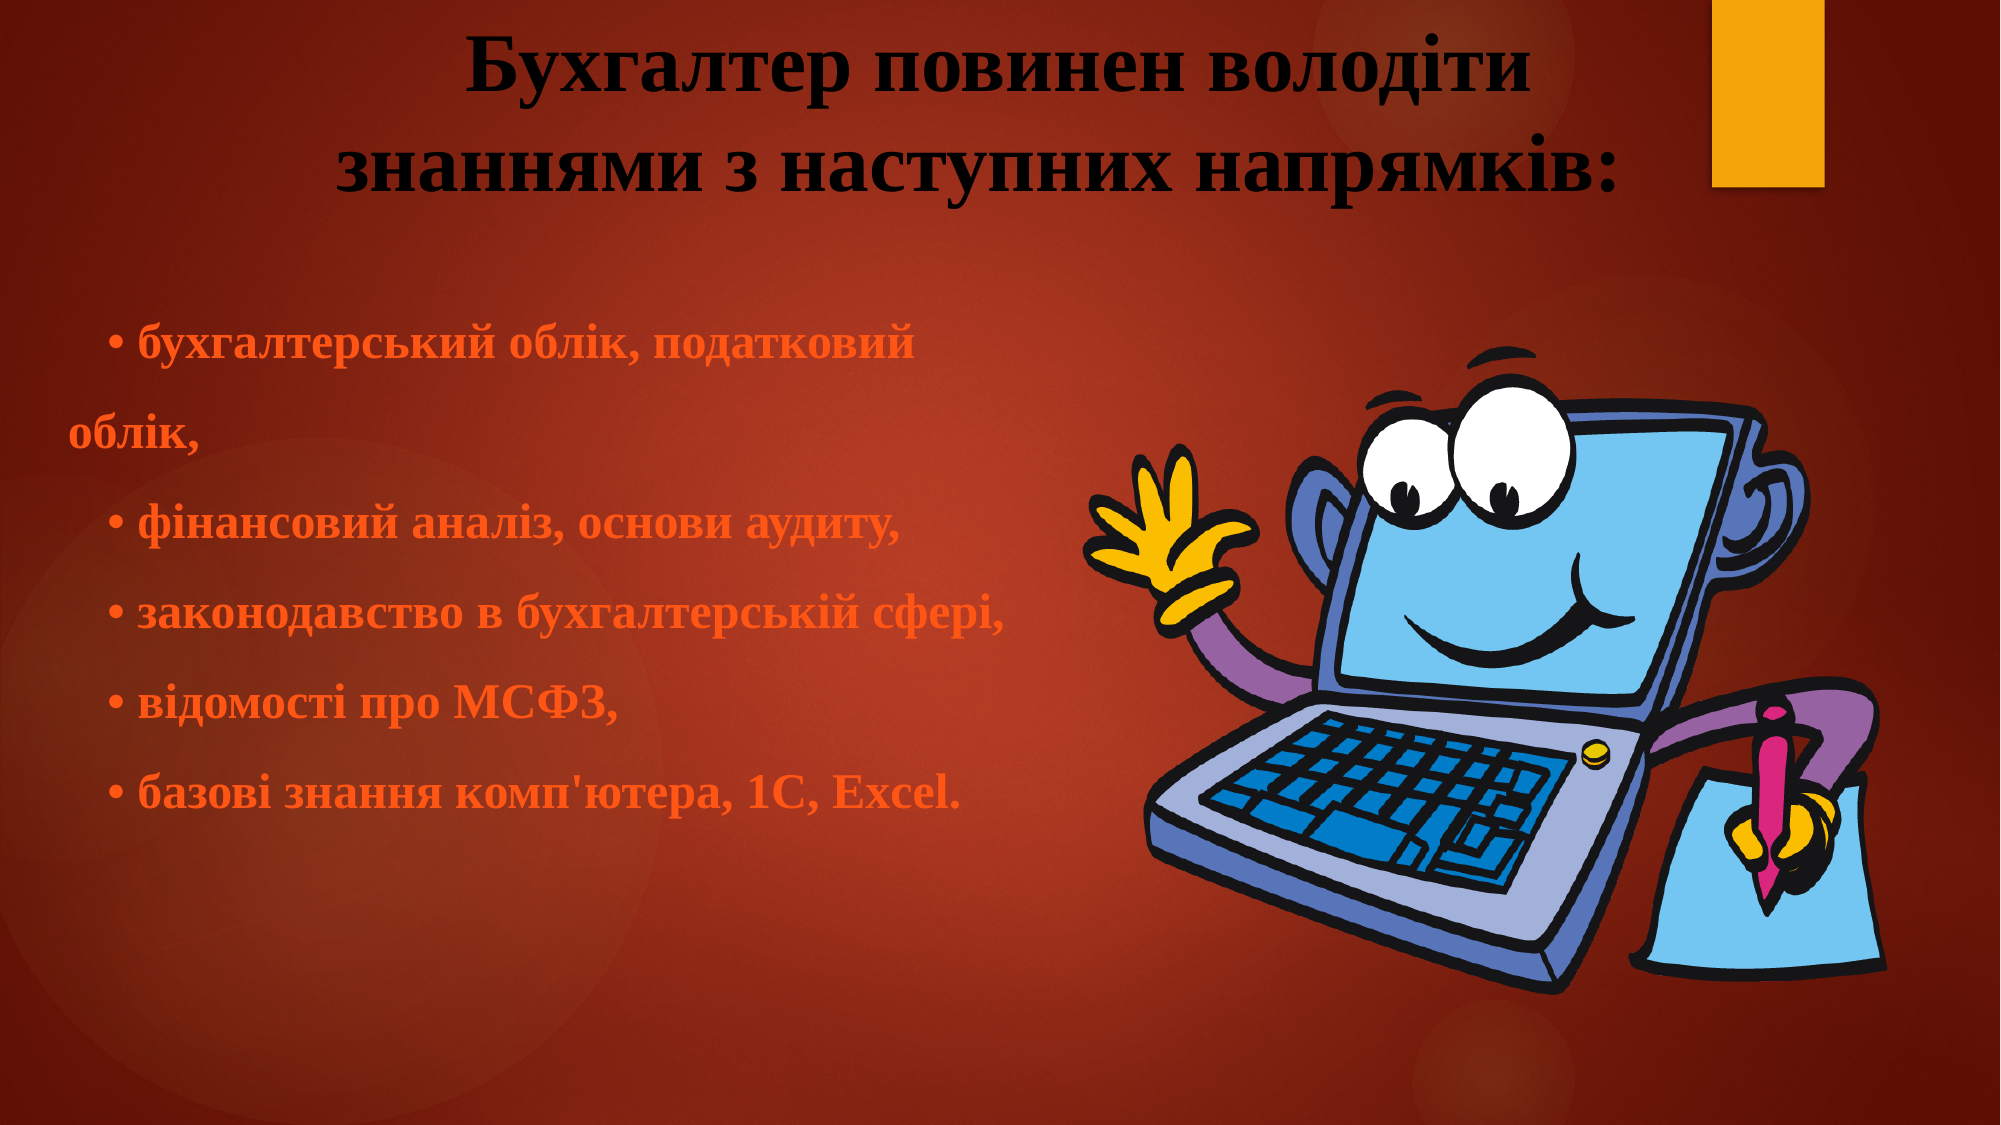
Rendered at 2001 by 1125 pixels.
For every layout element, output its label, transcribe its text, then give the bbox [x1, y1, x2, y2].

text_box • бухгалтерський облік, податковий облік, • фінансовий аналіз, основи аудиту, • законодавство в бухгалтерській сфері, • відомості про МСФЗ, • базові знання комп'ютера, 1C, Excel. [52, 316, 1036, 782]
picture [1082, 343, 1891, 999]
text_box Бухгалтер повинен володіти знаннями з наступних напрямків: [294, 1, 1665, 216]
